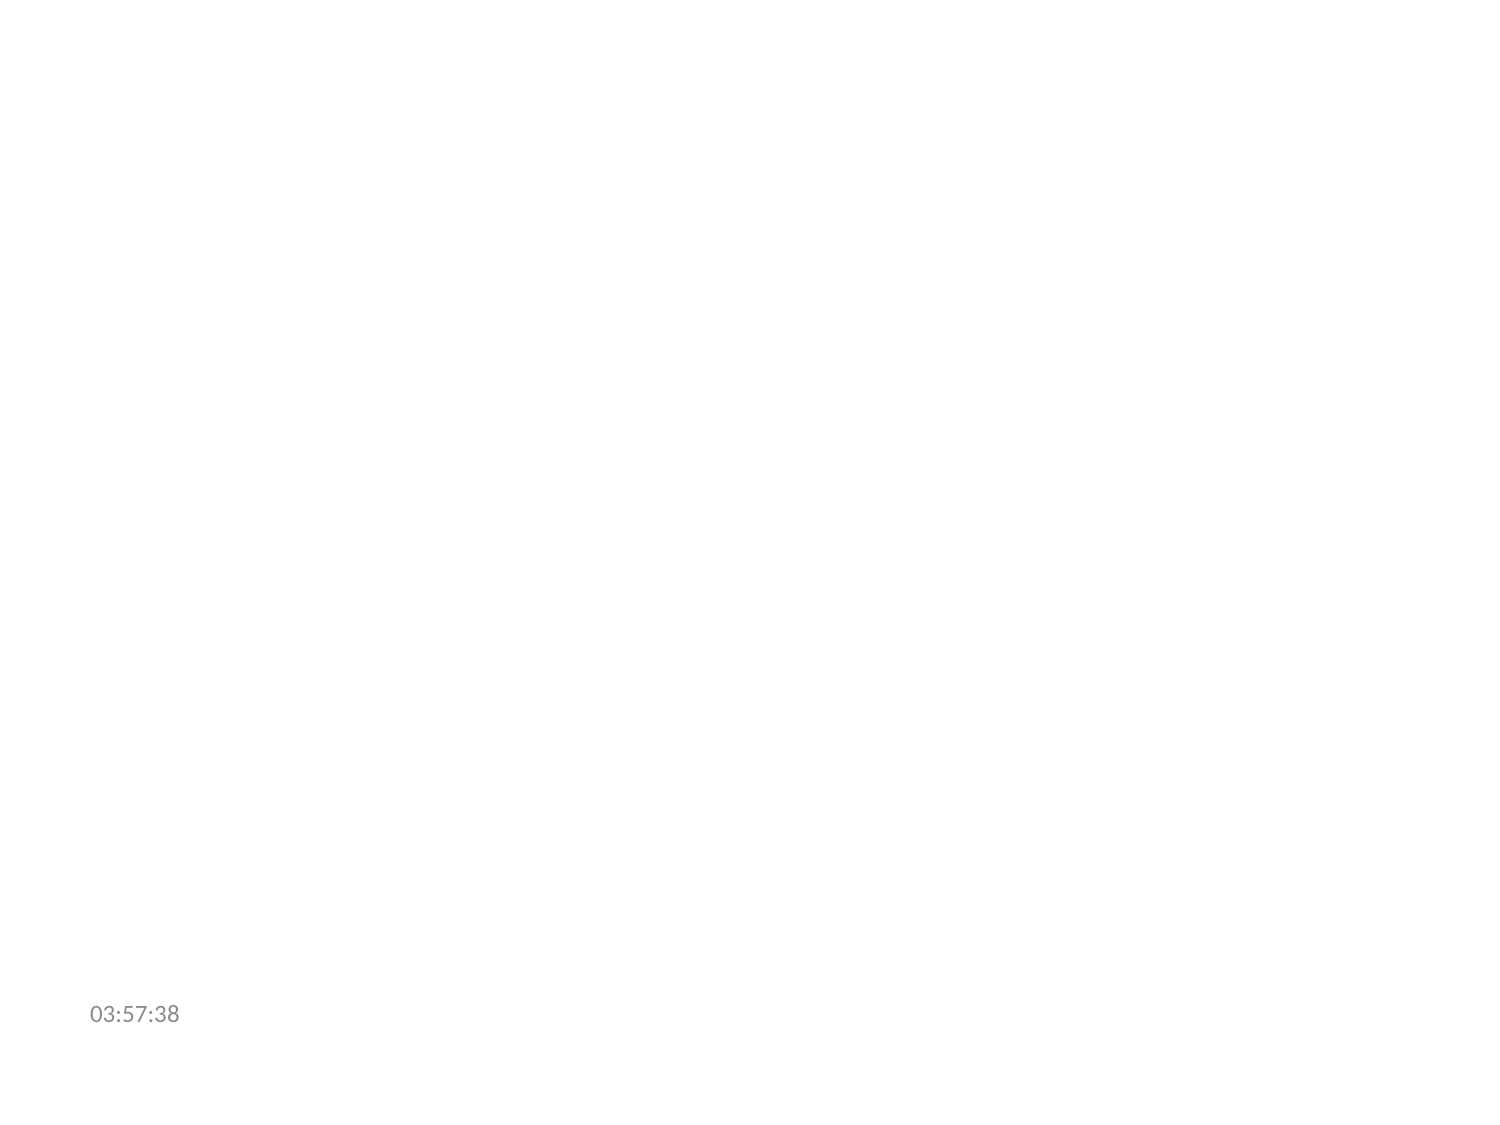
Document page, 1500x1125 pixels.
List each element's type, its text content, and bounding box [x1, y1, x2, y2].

text_box 15:35:09 [75, 982, 425, 1043]
